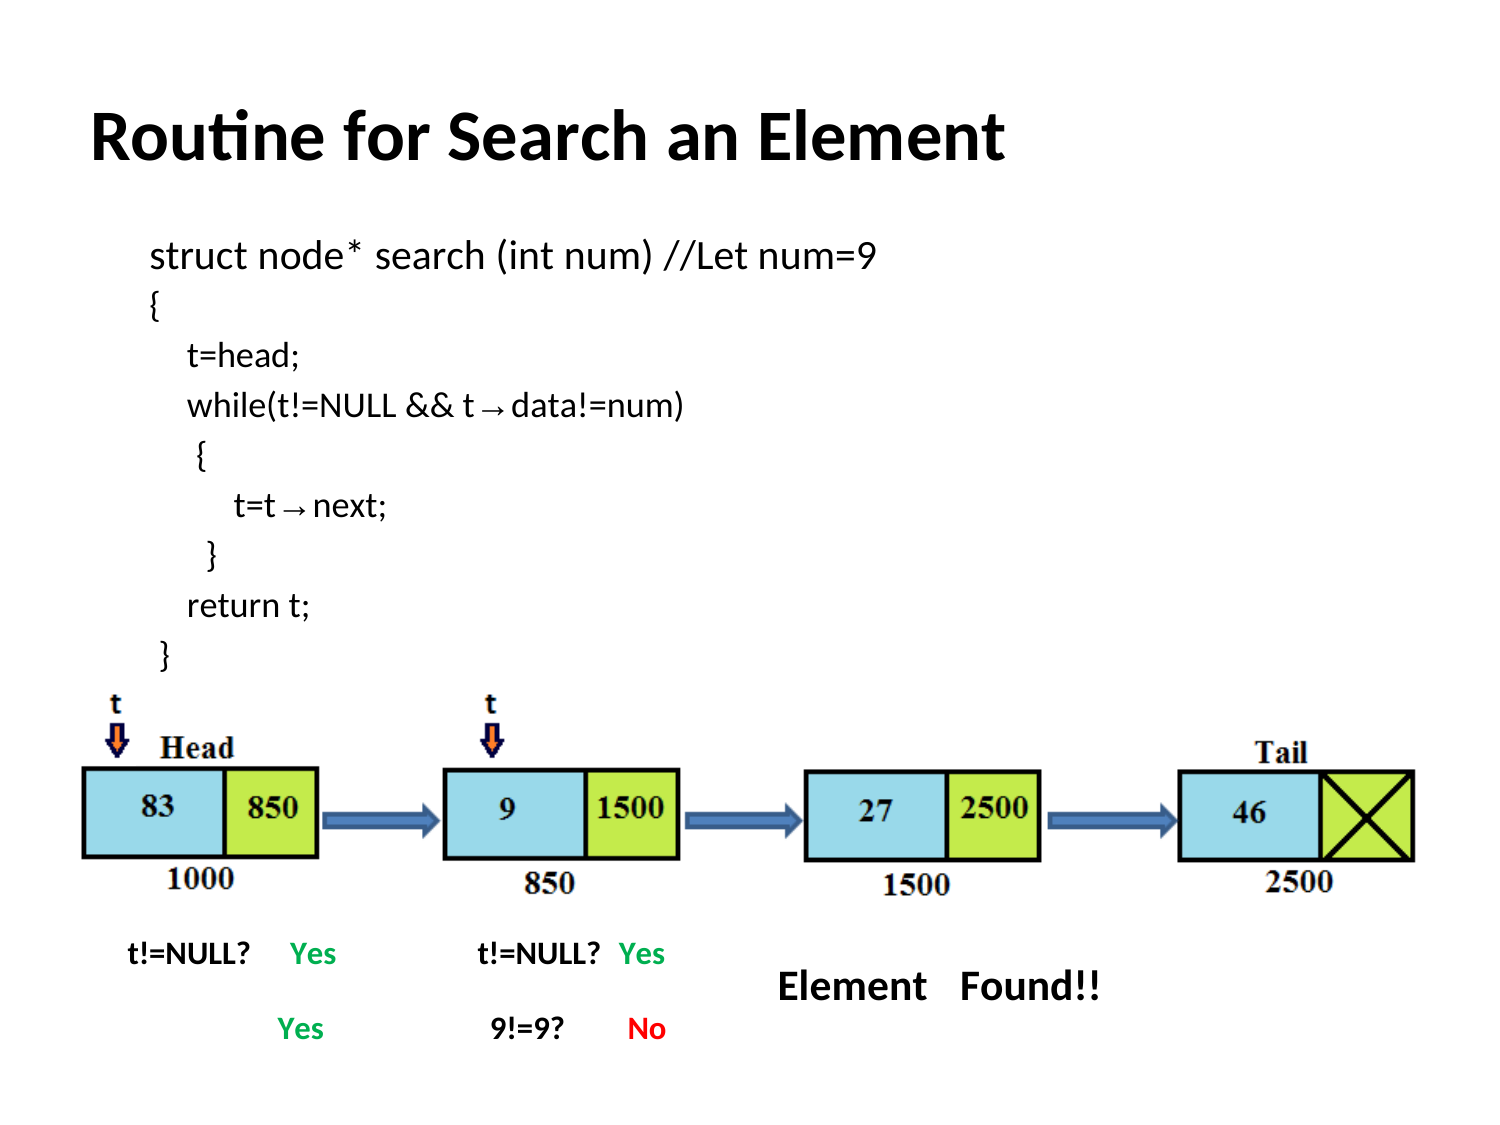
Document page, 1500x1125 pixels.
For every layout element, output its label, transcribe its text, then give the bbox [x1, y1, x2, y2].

text_box Yes [287, 937, 349, 980]
text_box Yes [275, 1012, 336, 1055]
text_box [74, 725, 1431, 902]
text_box 9!=9? [487, 1012, 585, 1055]
text_box Found!! [958, 964, 1133, 1019]
text_box t!=NULL? Yes [475, 937, 699, 980]
text_box t!=NULL? [125, 937, 278, 980]
text_box Element [775, 964, 958, 1019]
text_box [99, 687, 136, 766]
text_box [474, 687, 511, 766]
text_box Routine for Search an Element struct node* search (int num) //Let num=9 { t=head; while(t!=NULL && t→data!=num) { t=t→next; } return t; } [87, 102, 1153, 685]
text_box No [625, 1012, 681, 1055]
